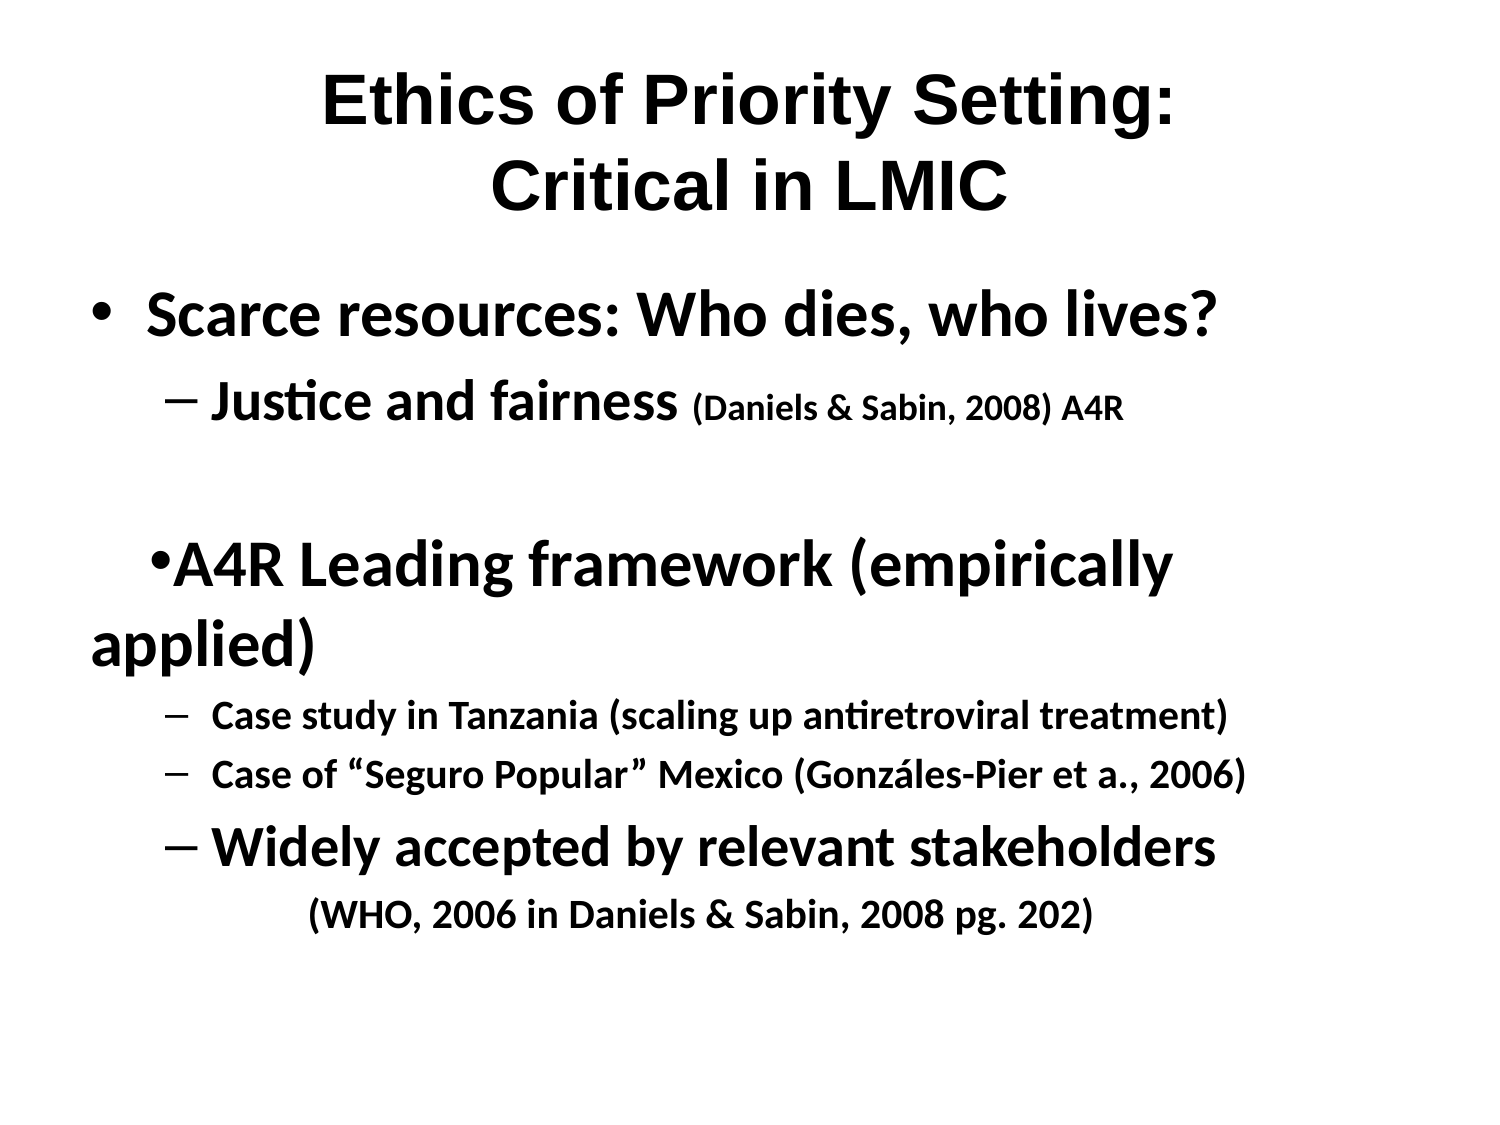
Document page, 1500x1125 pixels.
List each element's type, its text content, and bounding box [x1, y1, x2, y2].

list Scarce resources: Who dies, who lives? Justice and fairness (Daniels & Sabin, 2008) A4R A4R Leading framework (empirically applied) Case study in Tanzania (scaling up antiretroviral treatment) Case of “Seguro Popular” Mexico (Gonzáles-Pier et a., 2006) Widely accepted by relevant stakeholders (WHO, 2006 in Daniels & Sabin, 2008 pg. 202) [75, 262, 1425, 1005]
title Ethics of Priority Setting: Critical in LMIC [75, 45, 1425, 233]
